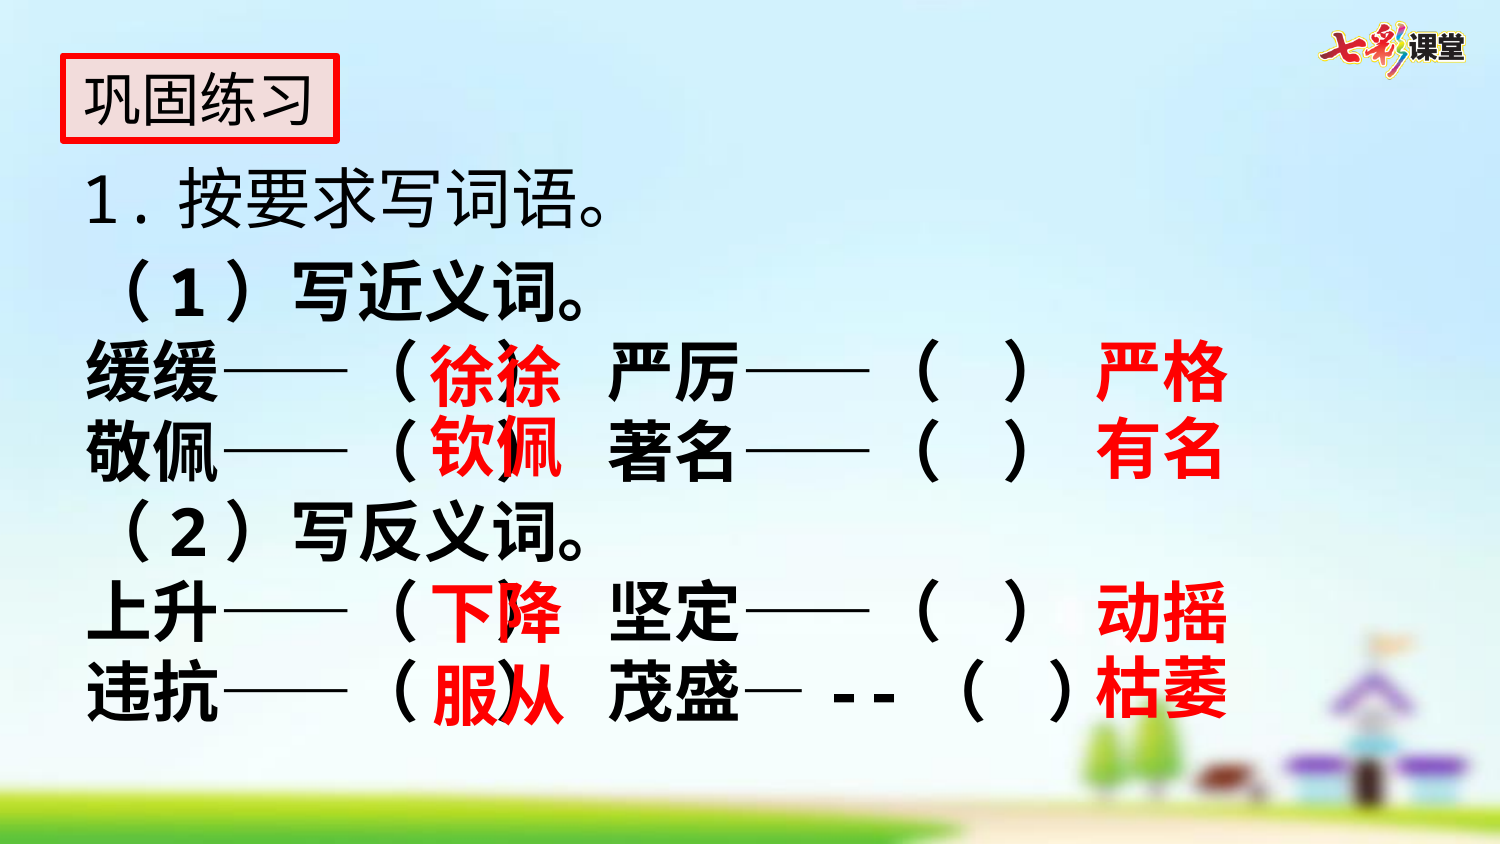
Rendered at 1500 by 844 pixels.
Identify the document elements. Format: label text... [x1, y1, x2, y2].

text_box 有名 [1080, 399, 1258, 495]
text_box （1）写近义词。 缓缓——（ ） 严厉——（ ） 敬佩——（ ） 著名——（ ） （2）写反义词。 上升——（ ） 坚定——（ ） 违抗——（ ） 茂盛—--（ ） [70, 242, 1500, 818]
text_box 徐徐 [415, 326, 593, 397]
text_box 严格 [1080, 322, 1258, 399]
text_box 动摇 [1080, 563, 1258, 637]
picture [0, 0, 1500, 844]
text_box 下降 [415, 563, 593, 658]
text_box 枯萎 [1080, 637, 1258, 733]
text_box 1.按要求写词语。 [66, 149, 1402, 245]
text_box 钦佩 [415, 397, 593, 493]
text_box 巩固练习 [62, 55, 337, 141]
text_box 服从 [417, 645, 595, 741]
